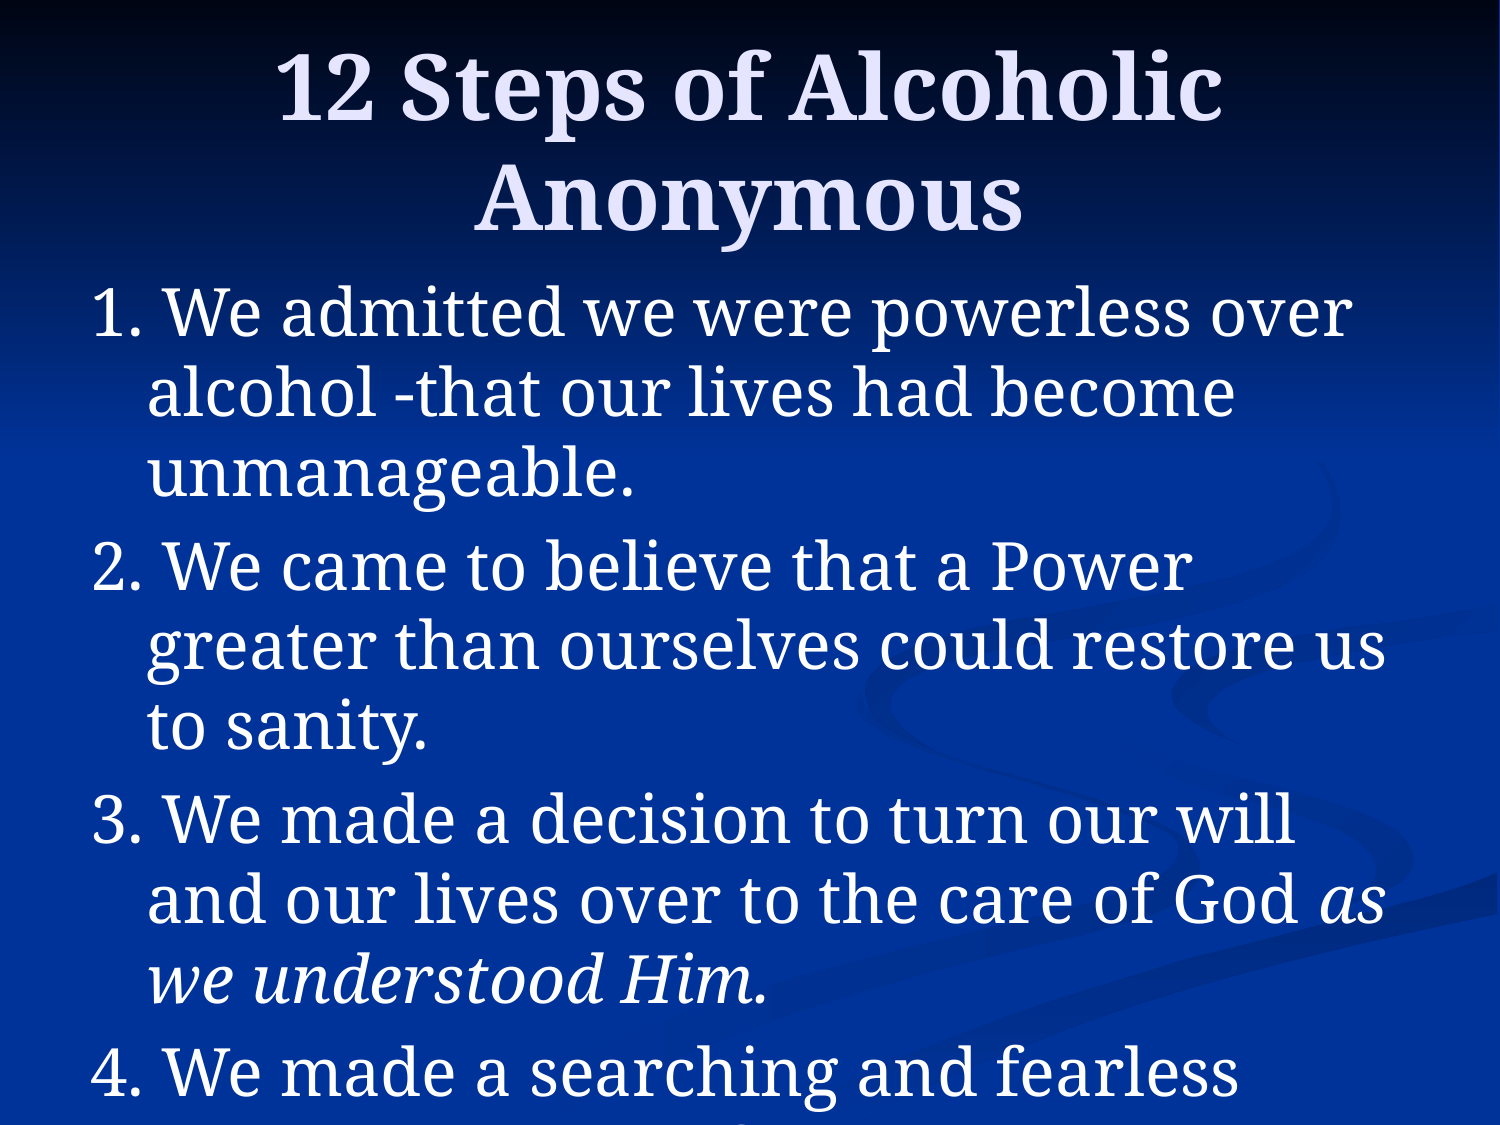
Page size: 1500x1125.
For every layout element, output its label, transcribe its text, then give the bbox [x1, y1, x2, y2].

title 12 Steps of Alcoholic Anonymous [74, 44, 1426, 233]
list 1. We admitted we were powerless over alcohol -that our lives had become unmanageable. 2. We came to believe that a Power greater than ourselves could restore us to sanity. 3. We made a decision to turn our will and our lives over to the care of God as we understood Him. 4. We made a searching and fearless moral inventory of ourselves. [74, 262, 1426, 1006]
